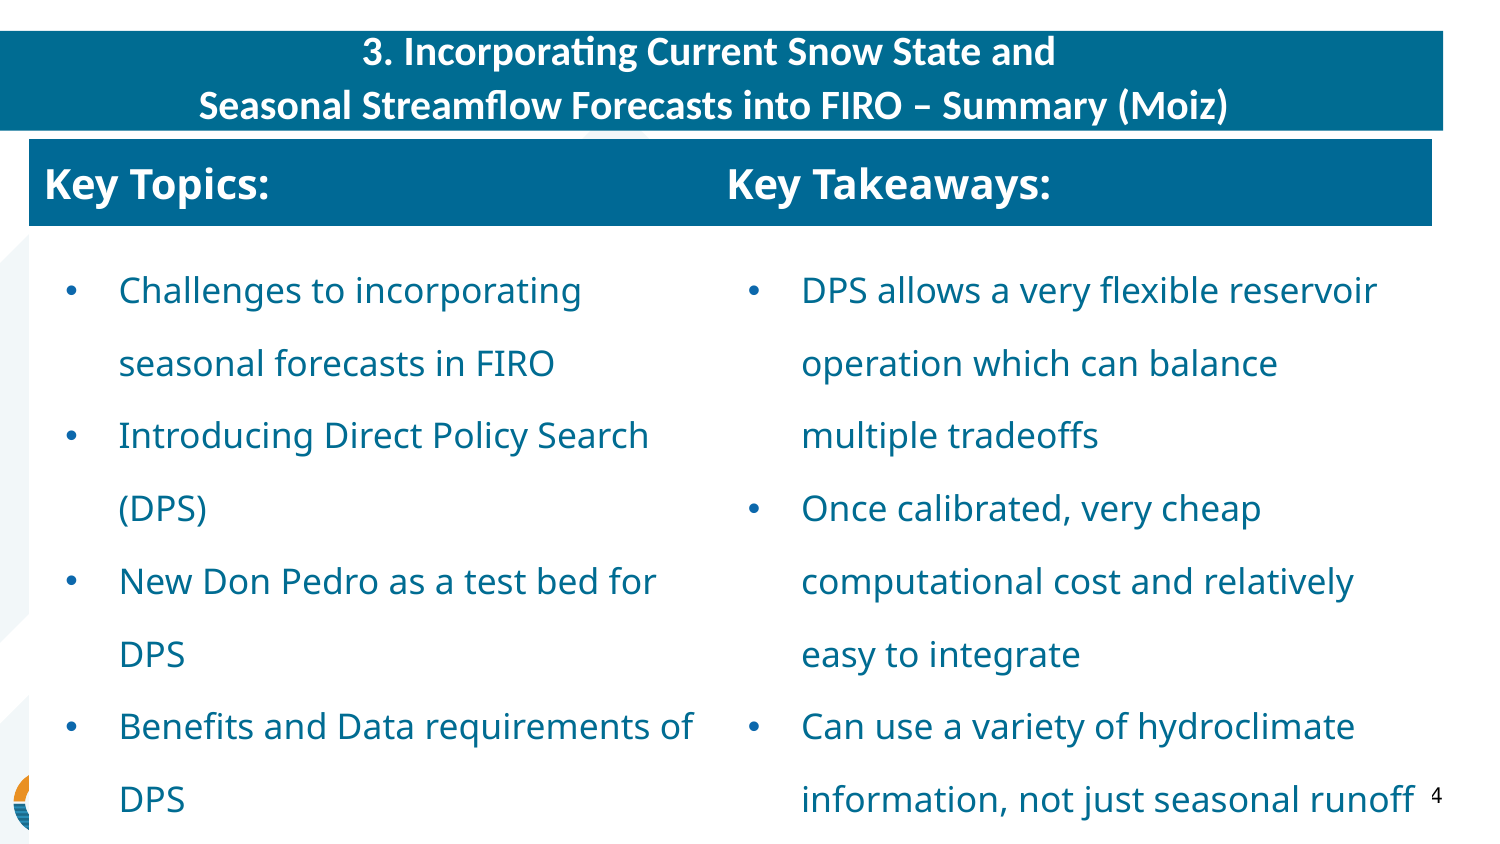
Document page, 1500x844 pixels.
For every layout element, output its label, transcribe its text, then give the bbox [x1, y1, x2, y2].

table_cell Challenges to incorporating seasonal forecasts in FIRO Introducing Direct Policy Search (DPS) New Don Pedro as a test bed for DPS Benefits and Data requirements of DPS Existing efforts at CW3E [29, 226, 711, 844]
picture [13, 770, 29, 835]
title 3. Incorporating Current Snow State and Seasonal Streamflow Forecasts into FIRO – Summary (Moiz) [11, 34, 1432, 128]
table_cell DPS allows a very flexible reservoir operation which can balance multiple tradeoffs Once calibrated, very cheap computational cost and relatively easy to integrate Can use a variety of hydroclimate information, not just seasonal runoff forecasts [711, 226, 1432, 844]
slide_number 4 [1432, 773, 1458, 819]
table_header Key Topics: [29, 139, 711, 226]
table_header Key Takeaways: [711, 139, 1432, 226]
